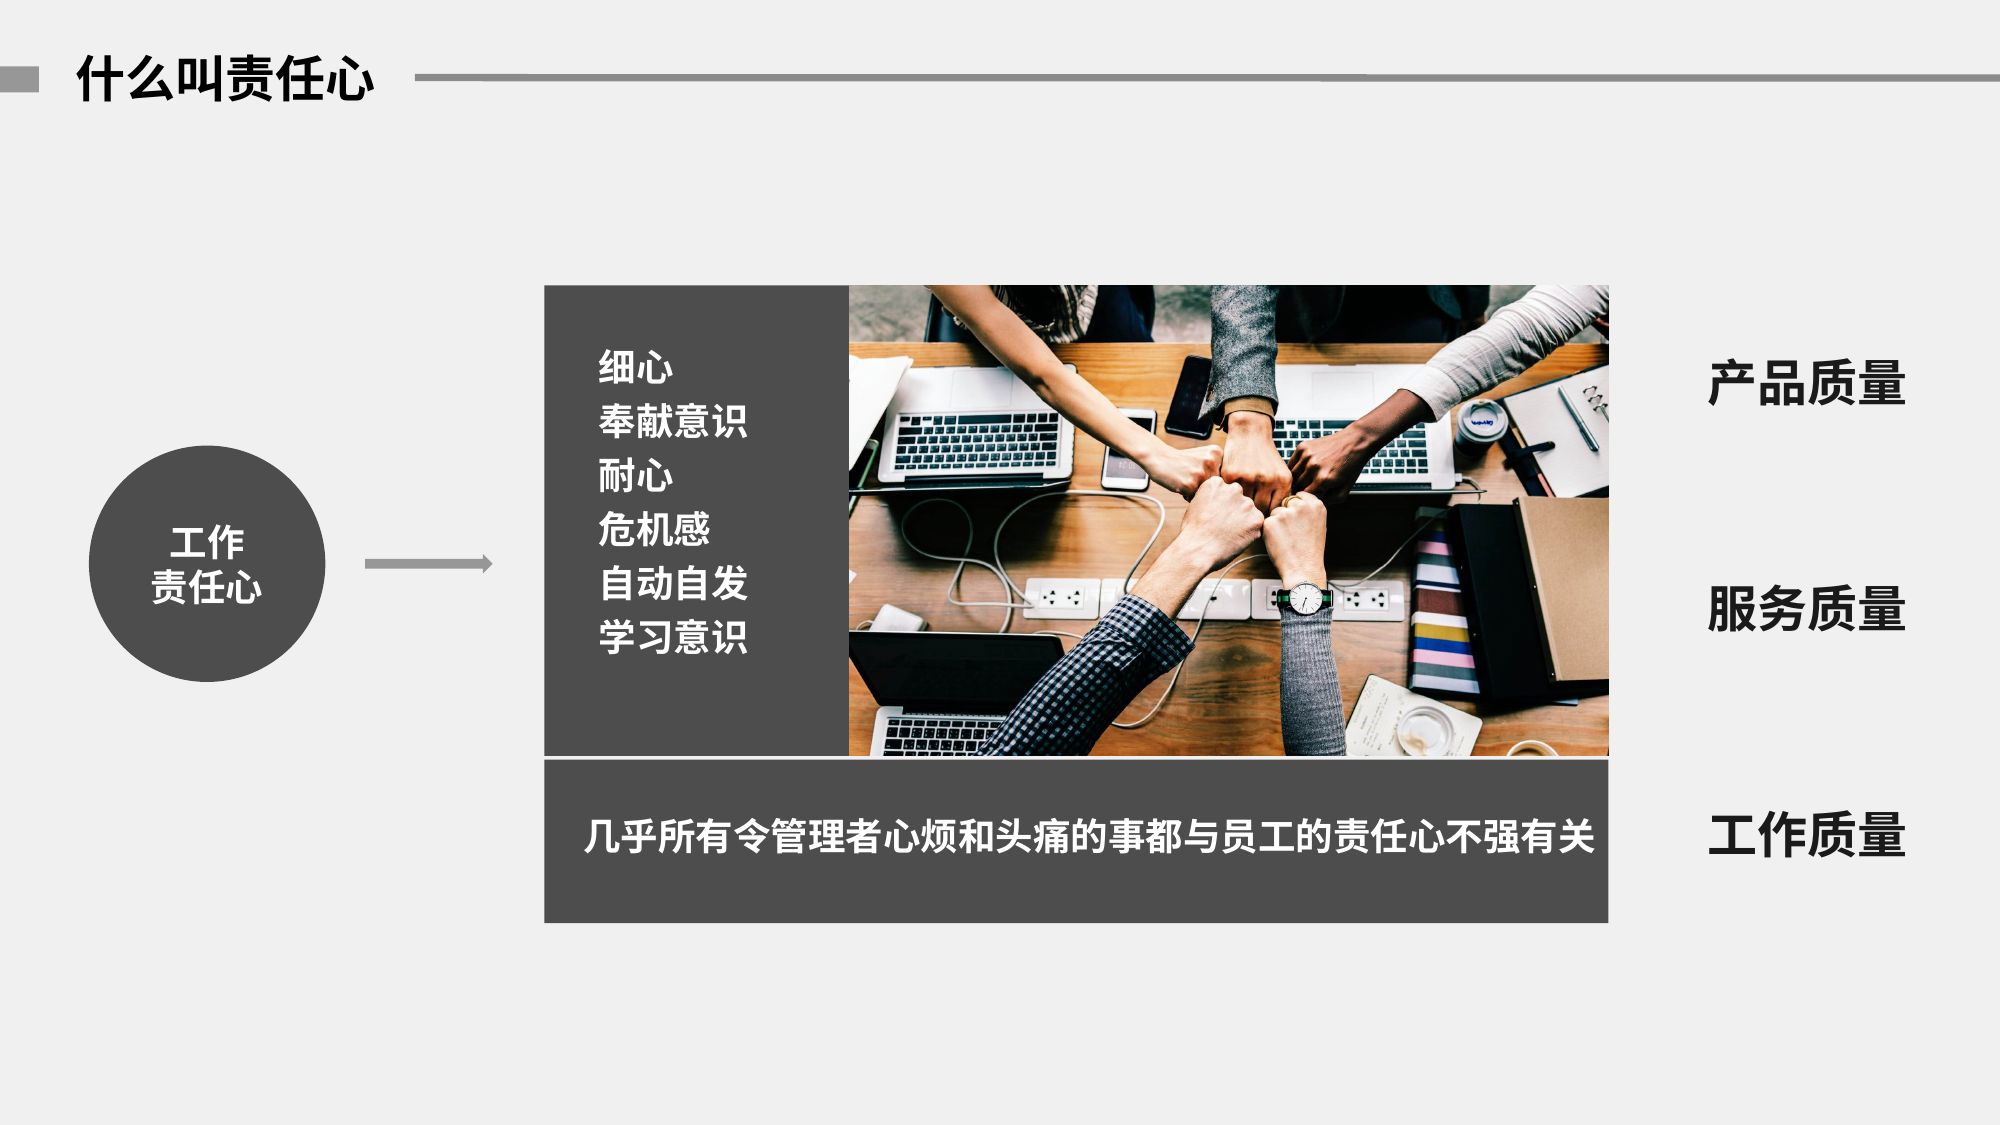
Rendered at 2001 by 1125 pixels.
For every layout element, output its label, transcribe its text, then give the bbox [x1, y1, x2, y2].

text_box 产品质量 [1693, 343, 1923, 419]
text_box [544, 759, 1651, 924]
text_box 工作 责任心 [87, 444, 327, 684]
picture [849, 285, 1609, 756]
text_box 什么叫责任心 [60, 40, 415, 115]
text_box [363, 551, 495, 577]
text_box 服务质量 [1693, 570, 1923, 645]
text_box 工作质量 [1693, 796, 1923, 872]
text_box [544, 285, 849, 756]
text_box [0, 65, 40, 93]
